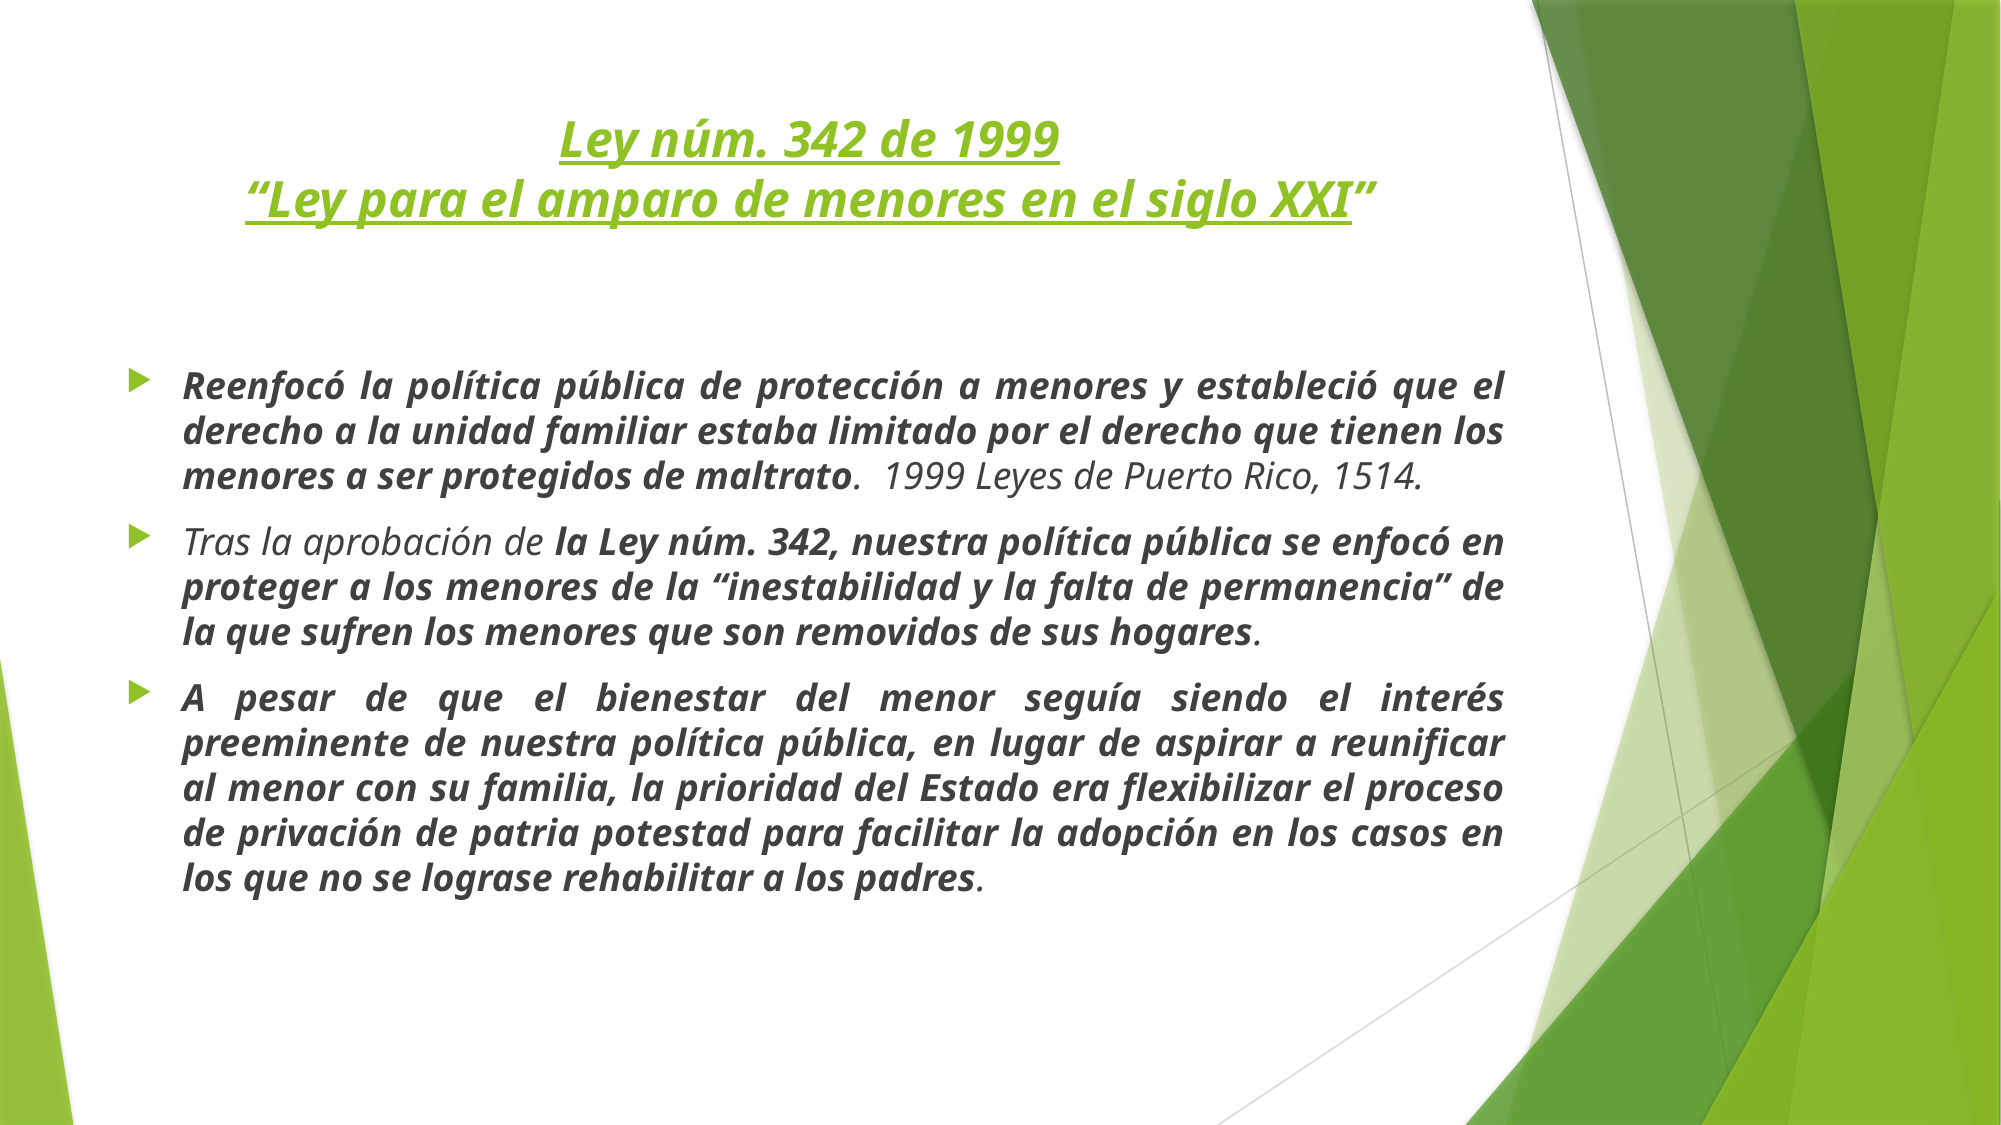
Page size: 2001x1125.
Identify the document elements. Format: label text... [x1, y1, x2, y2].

list Reenfocó la política pública de protección a menores y estableció que el derecho a la unidad familiar estaba limitado por el derecho que tienen los menores a ser protegidos de maltrato. 1999 Leyes de Puerto Rico, 1514. Tras la aprobación de la Ley núm. 342, nuestra política pública se enfocó en proteger a los menores de la “inestabilidad y la falta de permanencia” de la que sufren los menores que son removidos de sus hogares. A pesar de que el bienestar del menor seguía siendo el interés preeminente de nuestra política pública, en lugar de aspirar a reunificar al menor con su familia, la prioridad del Estado era flexibilizar el proceso de privación de patria potestad para facilitar la adopción en los casos en los que no se lograse rehabilitar a los padres. [111, 354, 1522, 992]
title Ley núm. 342 de 1999 “Ley para el amparo de menores en el siglo XXI” [111, 99, 1522, 317]
